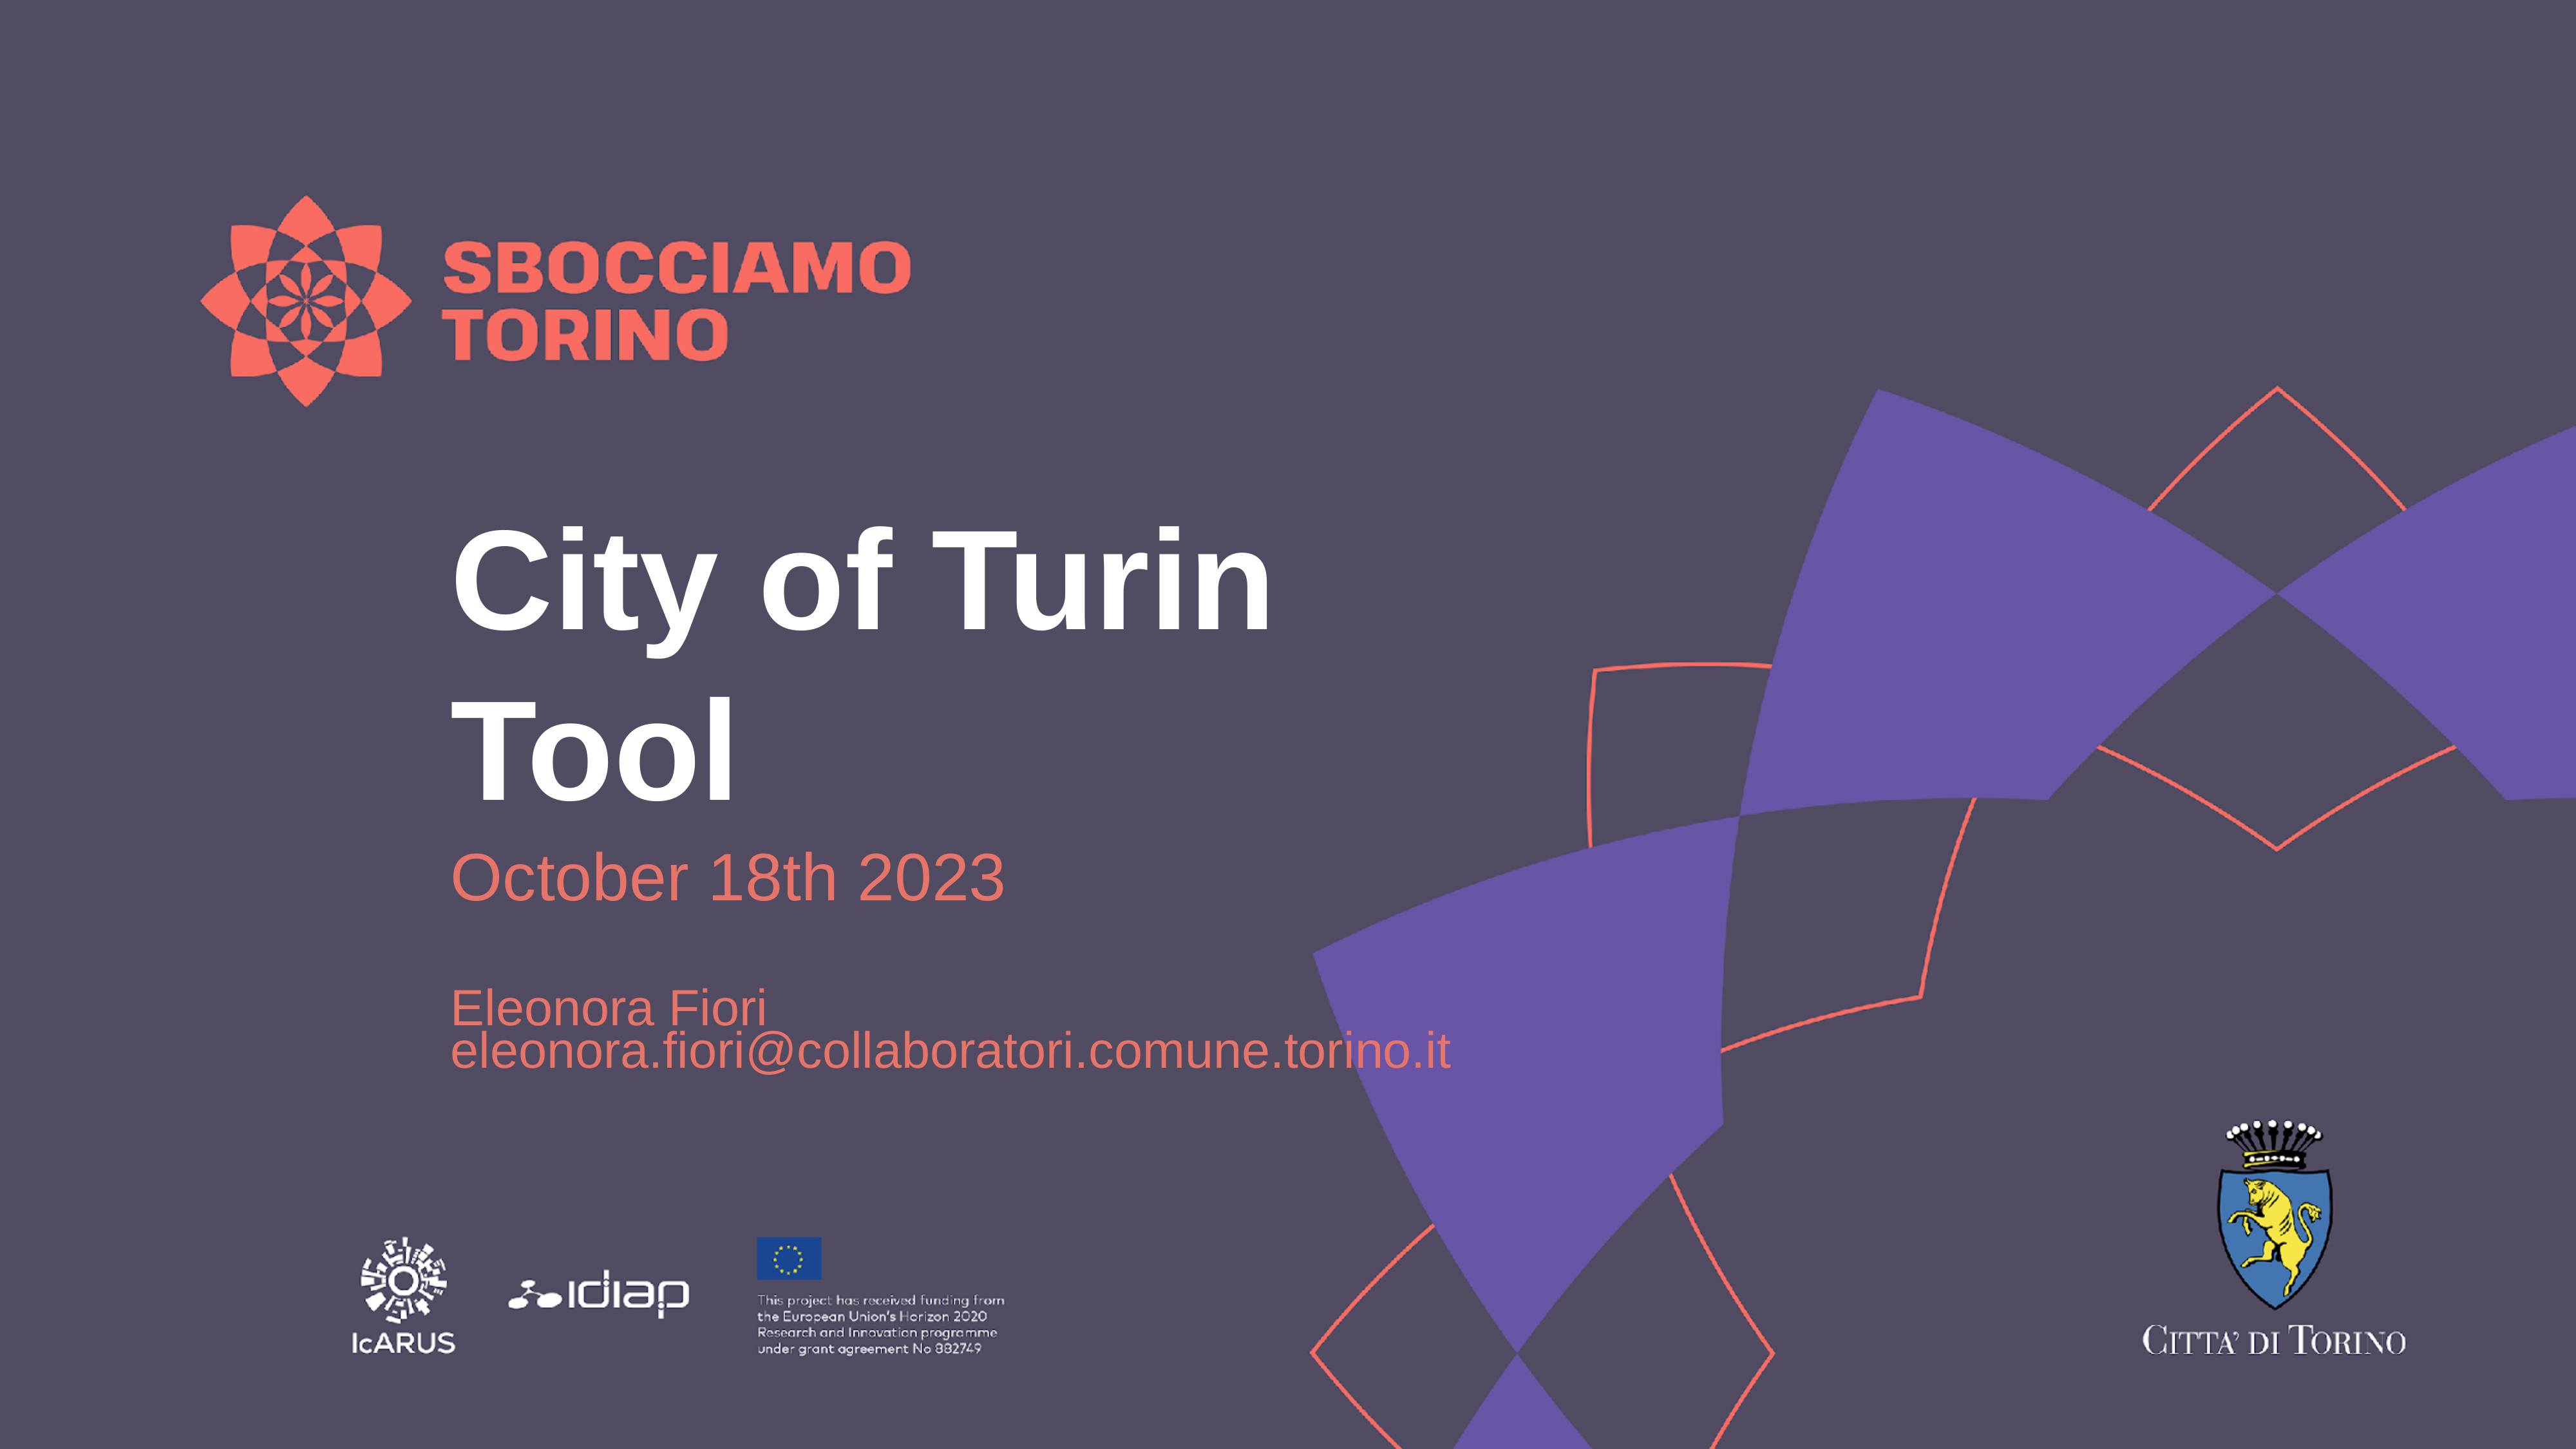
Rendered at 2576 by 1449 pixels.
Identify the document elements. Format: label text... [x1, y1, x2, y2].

list City of Turin Tool [440, 482, 1452, 808]
picture [0, 0, 2576, 1449]
list Eleonora Fiori eleonora.fiori@collaboratori.comune.torino.it [440, 986, 1597, 1054]
list October 18th 2023 [440, 850, 1597, 945]
